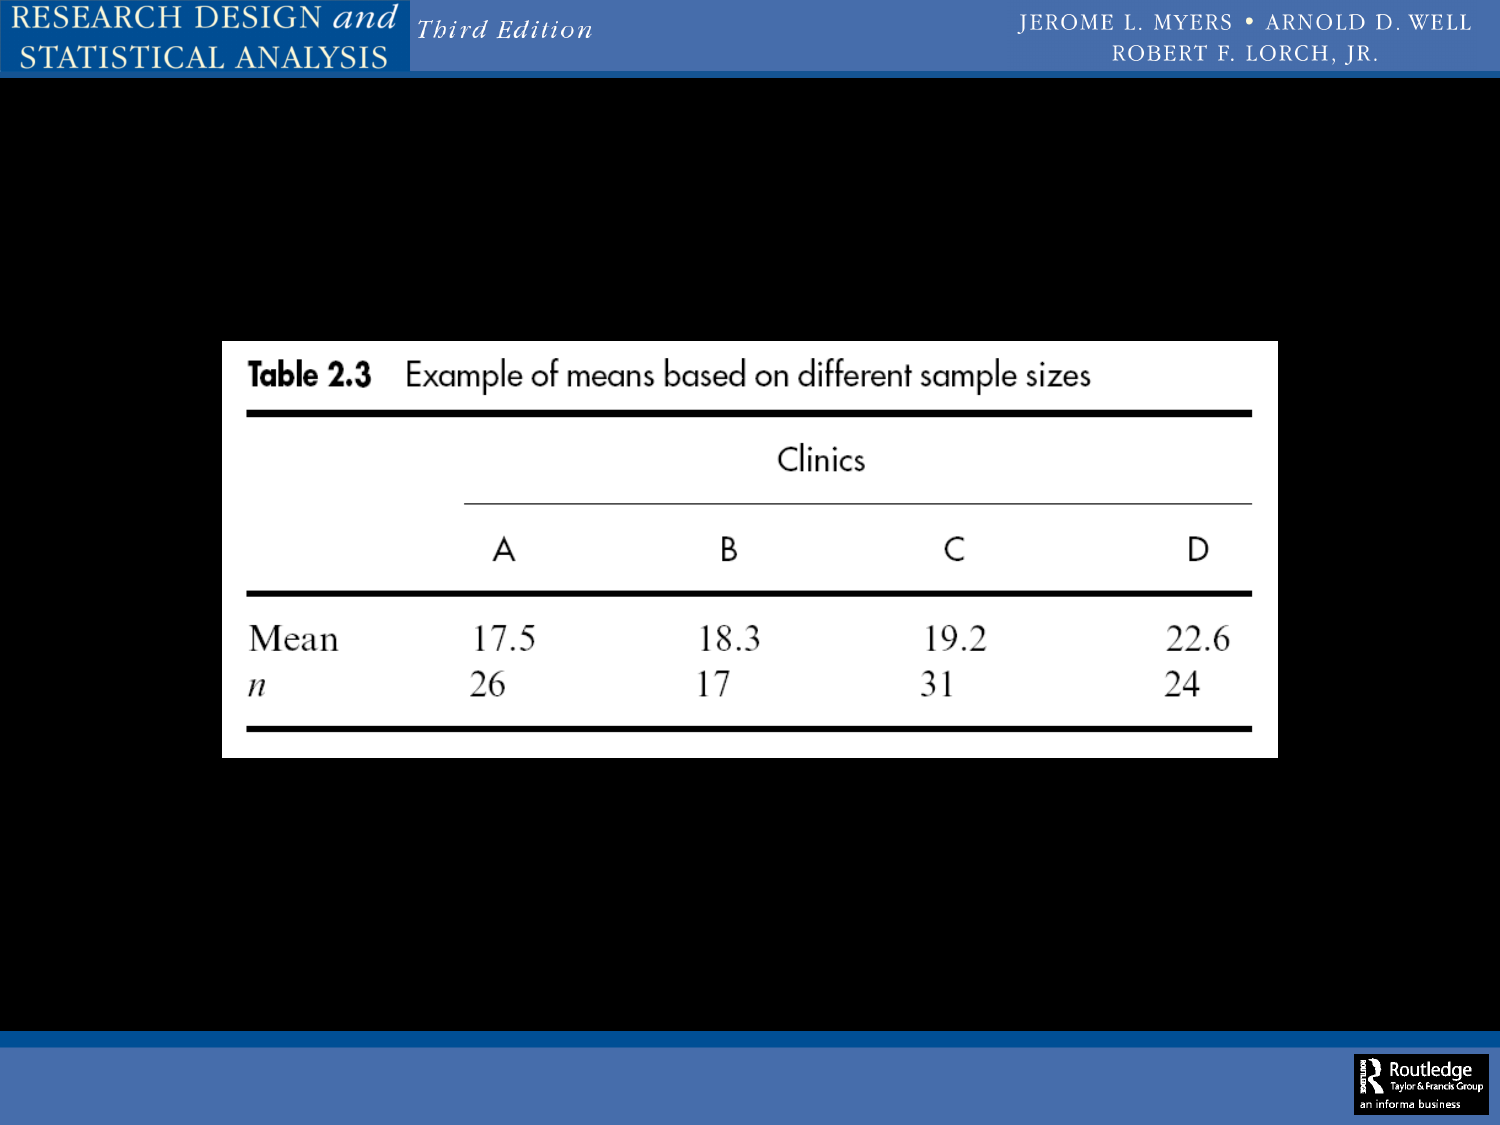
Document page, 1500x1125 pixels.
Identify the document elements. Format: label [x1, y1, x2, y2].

list [222, 340, 1278, 758]
picture [0, 0, 1500, 78]
picture [0, 1031, 1500, 1125]
